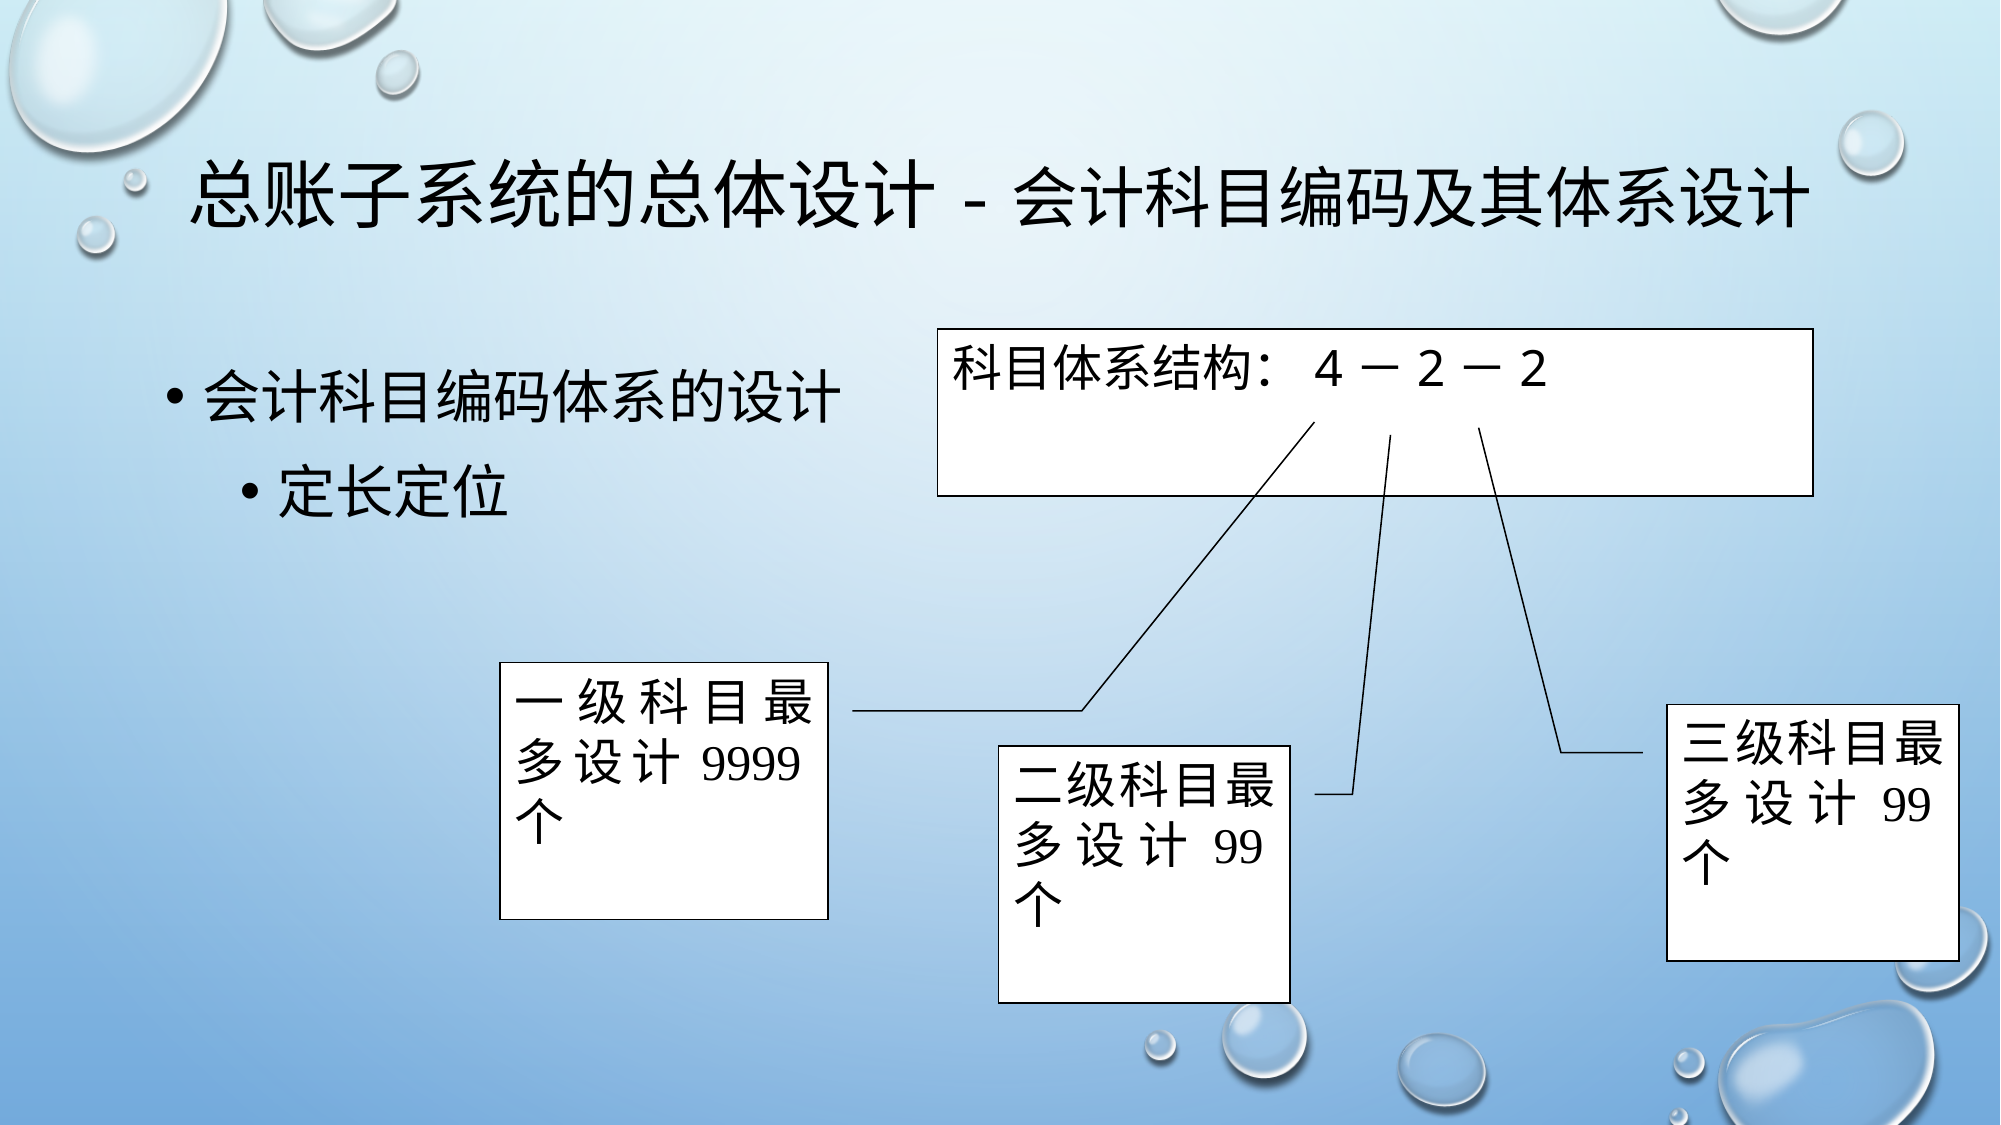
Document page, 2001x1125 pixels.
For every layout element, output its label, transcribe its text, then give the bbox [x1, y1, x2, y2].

title 总账子系统的总体设计-会计科目编码及其体系设计 [149, 67, 1851, 329]
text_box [499, 328, 1960, 1004]
picture [0, 0, 2000, 1125]
list 会计科目编码体系的设计 定长定位 [149, 339, 493, 966]
